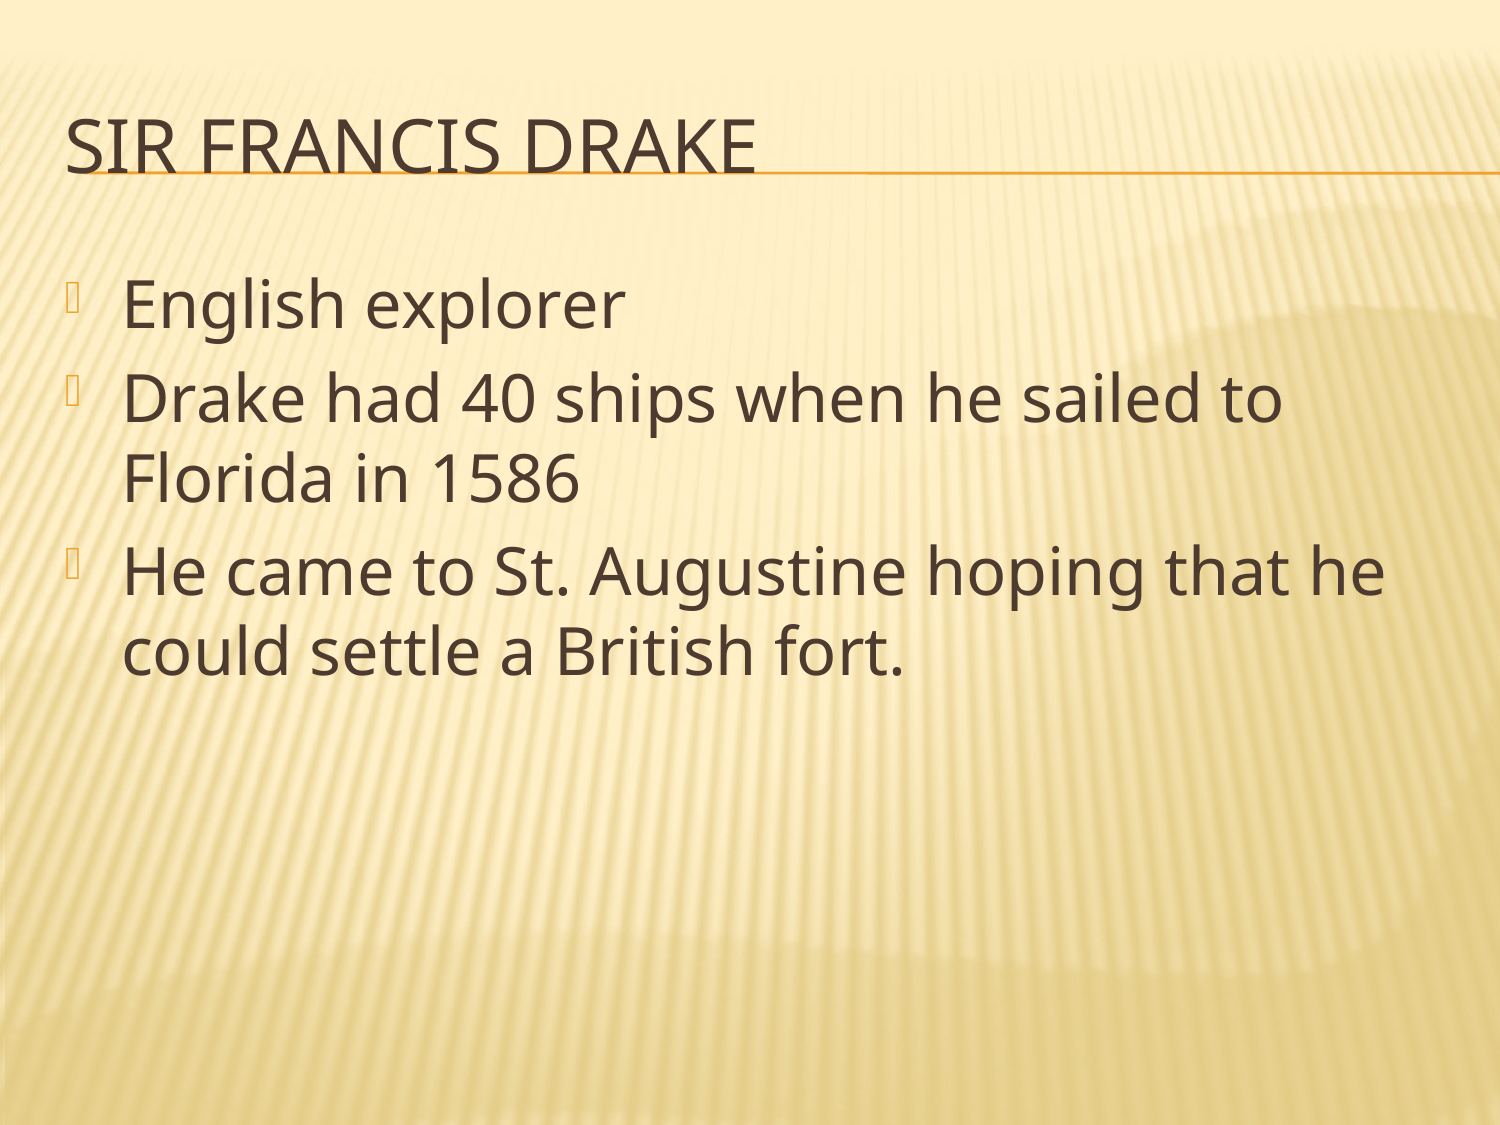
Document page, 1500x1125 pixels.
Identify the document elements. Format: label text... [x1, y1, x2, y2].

list English explorer Drake had 40 ships when he sailed to Florida in 1586 He came to St. Augustine hoping that he could settle a British fort. [50, 254, 1475, 998]
title Sir Francis Drake [50, 75, 1475, 213]
